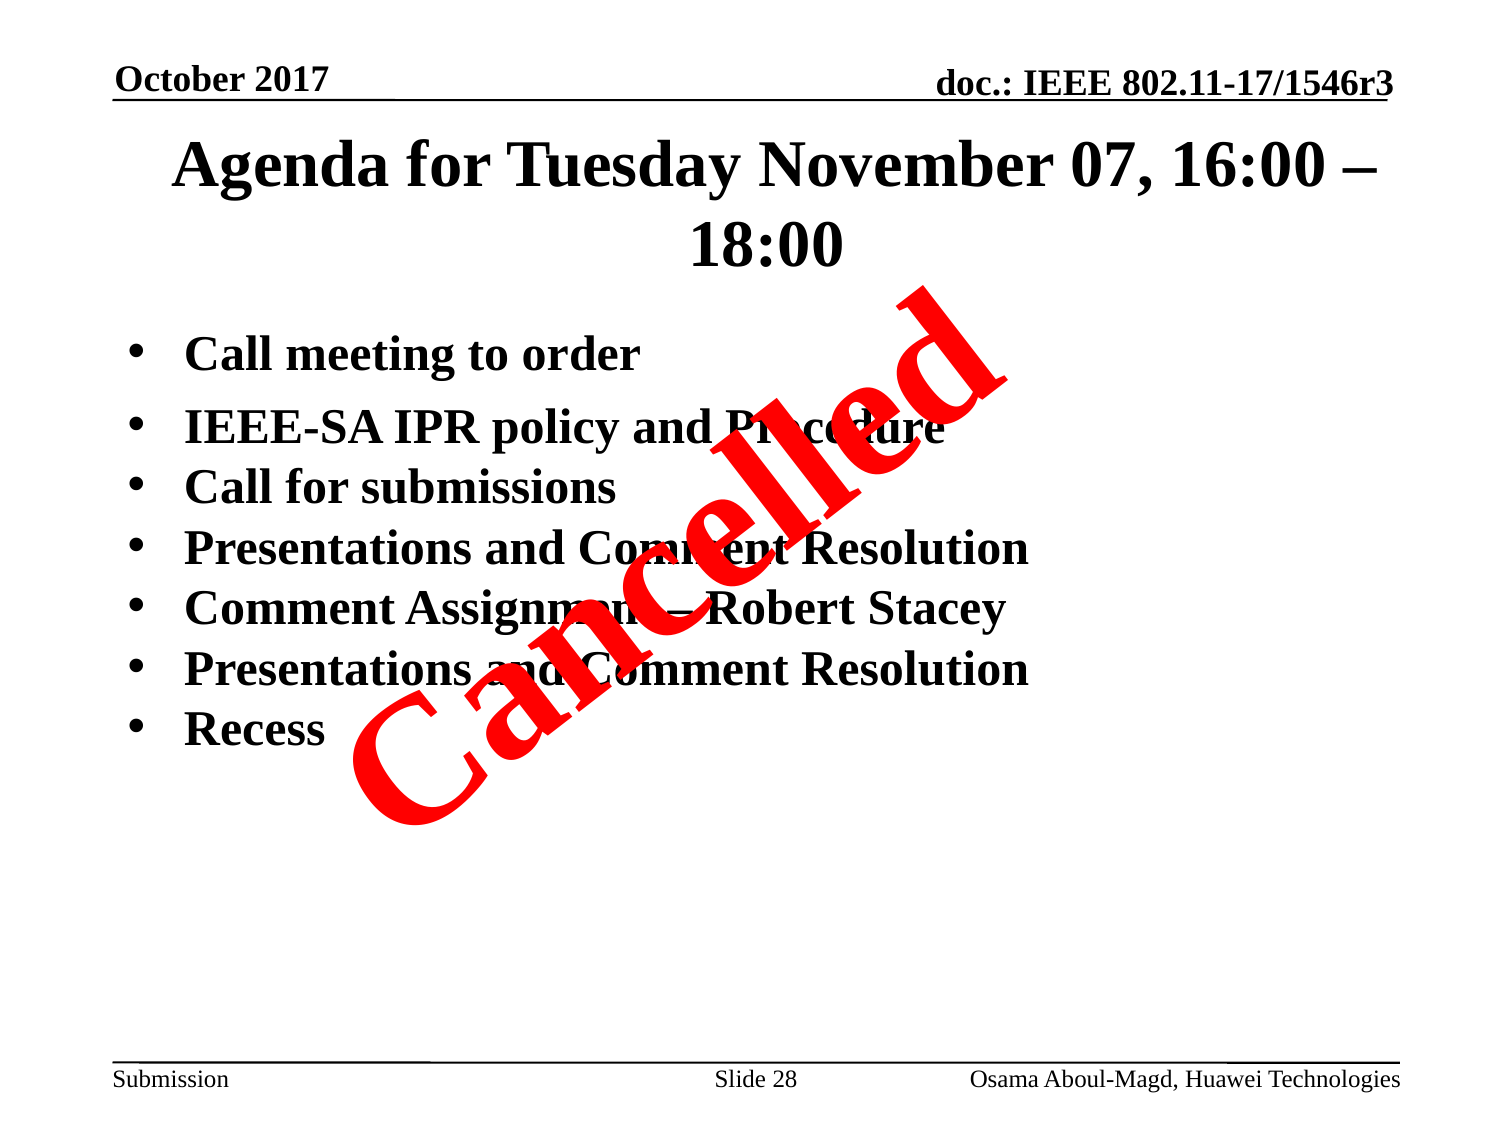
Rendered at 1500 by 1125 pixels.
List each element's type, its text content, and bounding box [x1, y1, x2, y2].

list Call meeting to order IEEE-SA IPR policy and Procedure Call for submissions Presentations and Comment Resolution Comment Assignment – Robert Stacey Presentations and Comment Resolution Recess [112, 324, 1388, 1000]
slide_number Slide 28 [712, 1061, 800, 1123]
footer Osama Aboul-Magd, Huawei Technologies [878, 1061, 1402, 1093]
text_box Cancelled [269, 218, 1049, 897]
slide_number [114, 54, 423, 100]
title Agenda for Tuesday November 07, 16:00 – 18:00 [112, 112, 1438, 288]
